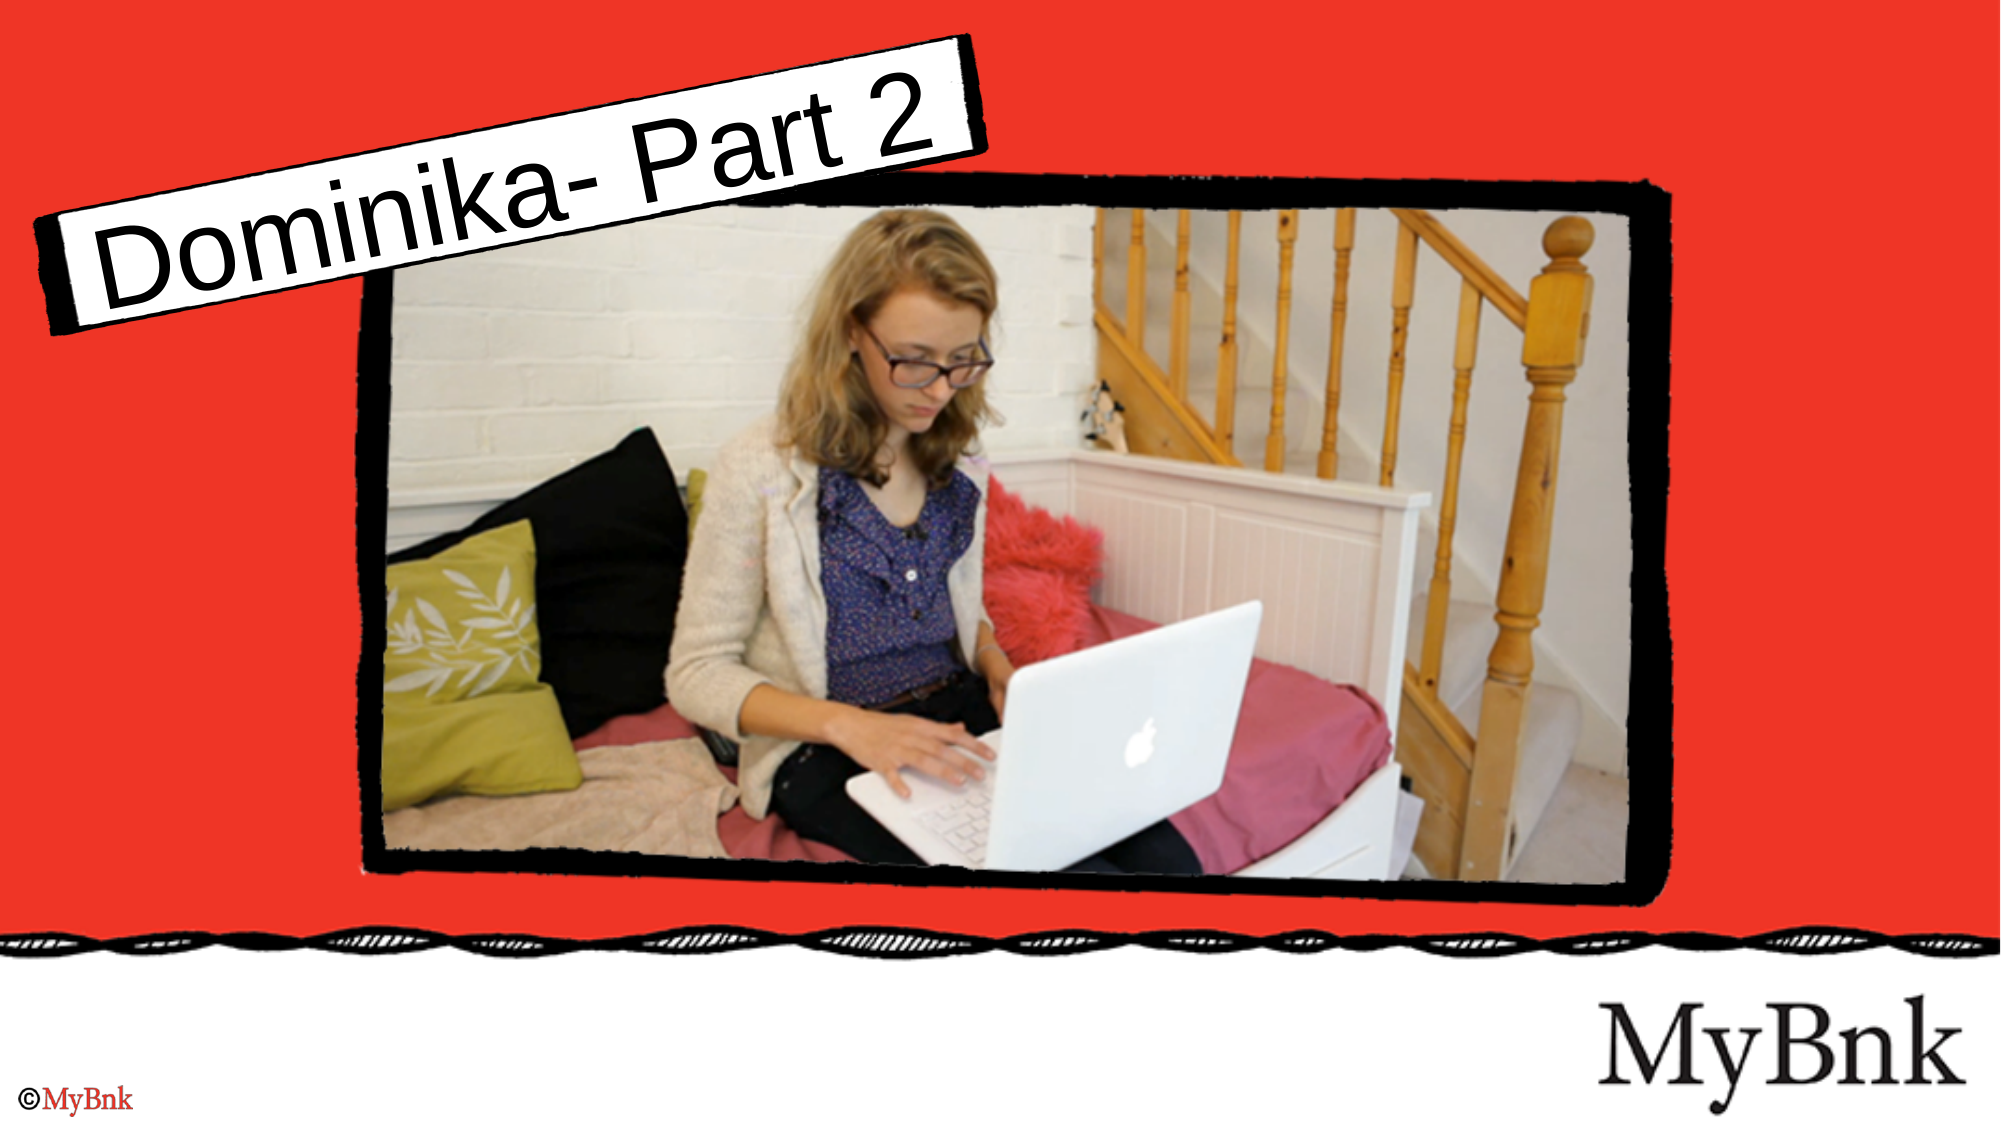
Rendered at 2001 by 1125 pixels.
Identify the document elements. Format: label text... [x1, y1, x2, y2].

text_box Dominika- Part 2 [77, 265, 235, 345]
picture [0, 0, 2001, 1125]
text_box Dominika- Part 2 [457, 23, 949, 117]
